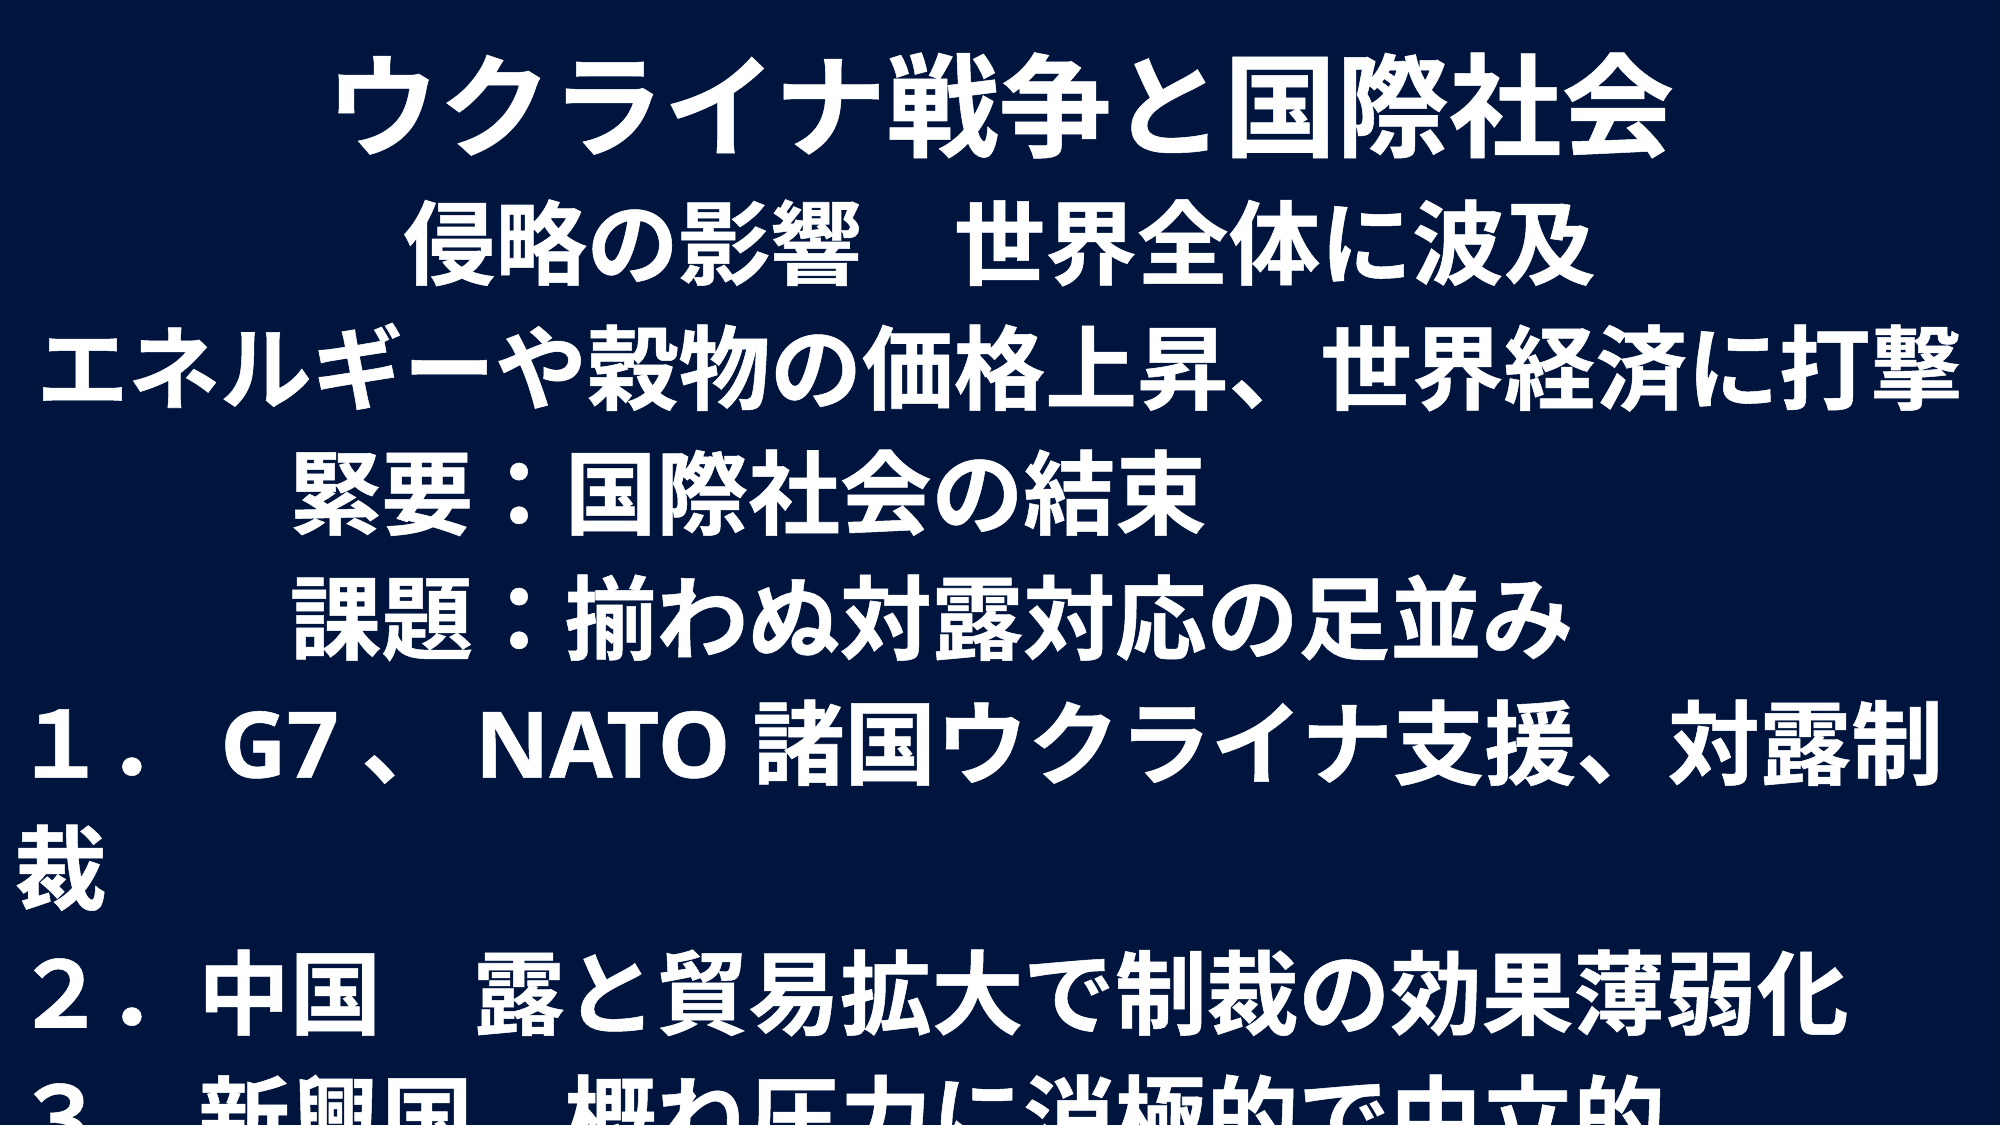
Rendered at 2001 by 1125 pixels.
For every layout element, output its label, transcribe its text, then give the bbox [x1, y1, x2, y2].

text_box ウクライナ戦争と国際社会 侵略の影響 世界全体に波及 エネルギーや穀物の価格上昇、世界経済に打撃 緊要：国際社会の結束 課題：揃わぬ対露対応の足並み １．G7、NATO諸国ウクライナ支援、対露制裁 ２．中国 露と貿易拡大で制裁の効果薄弱化 ３．新興国 概ね圧力に消極的で中立的 [0, 38, 2000, 1125]
